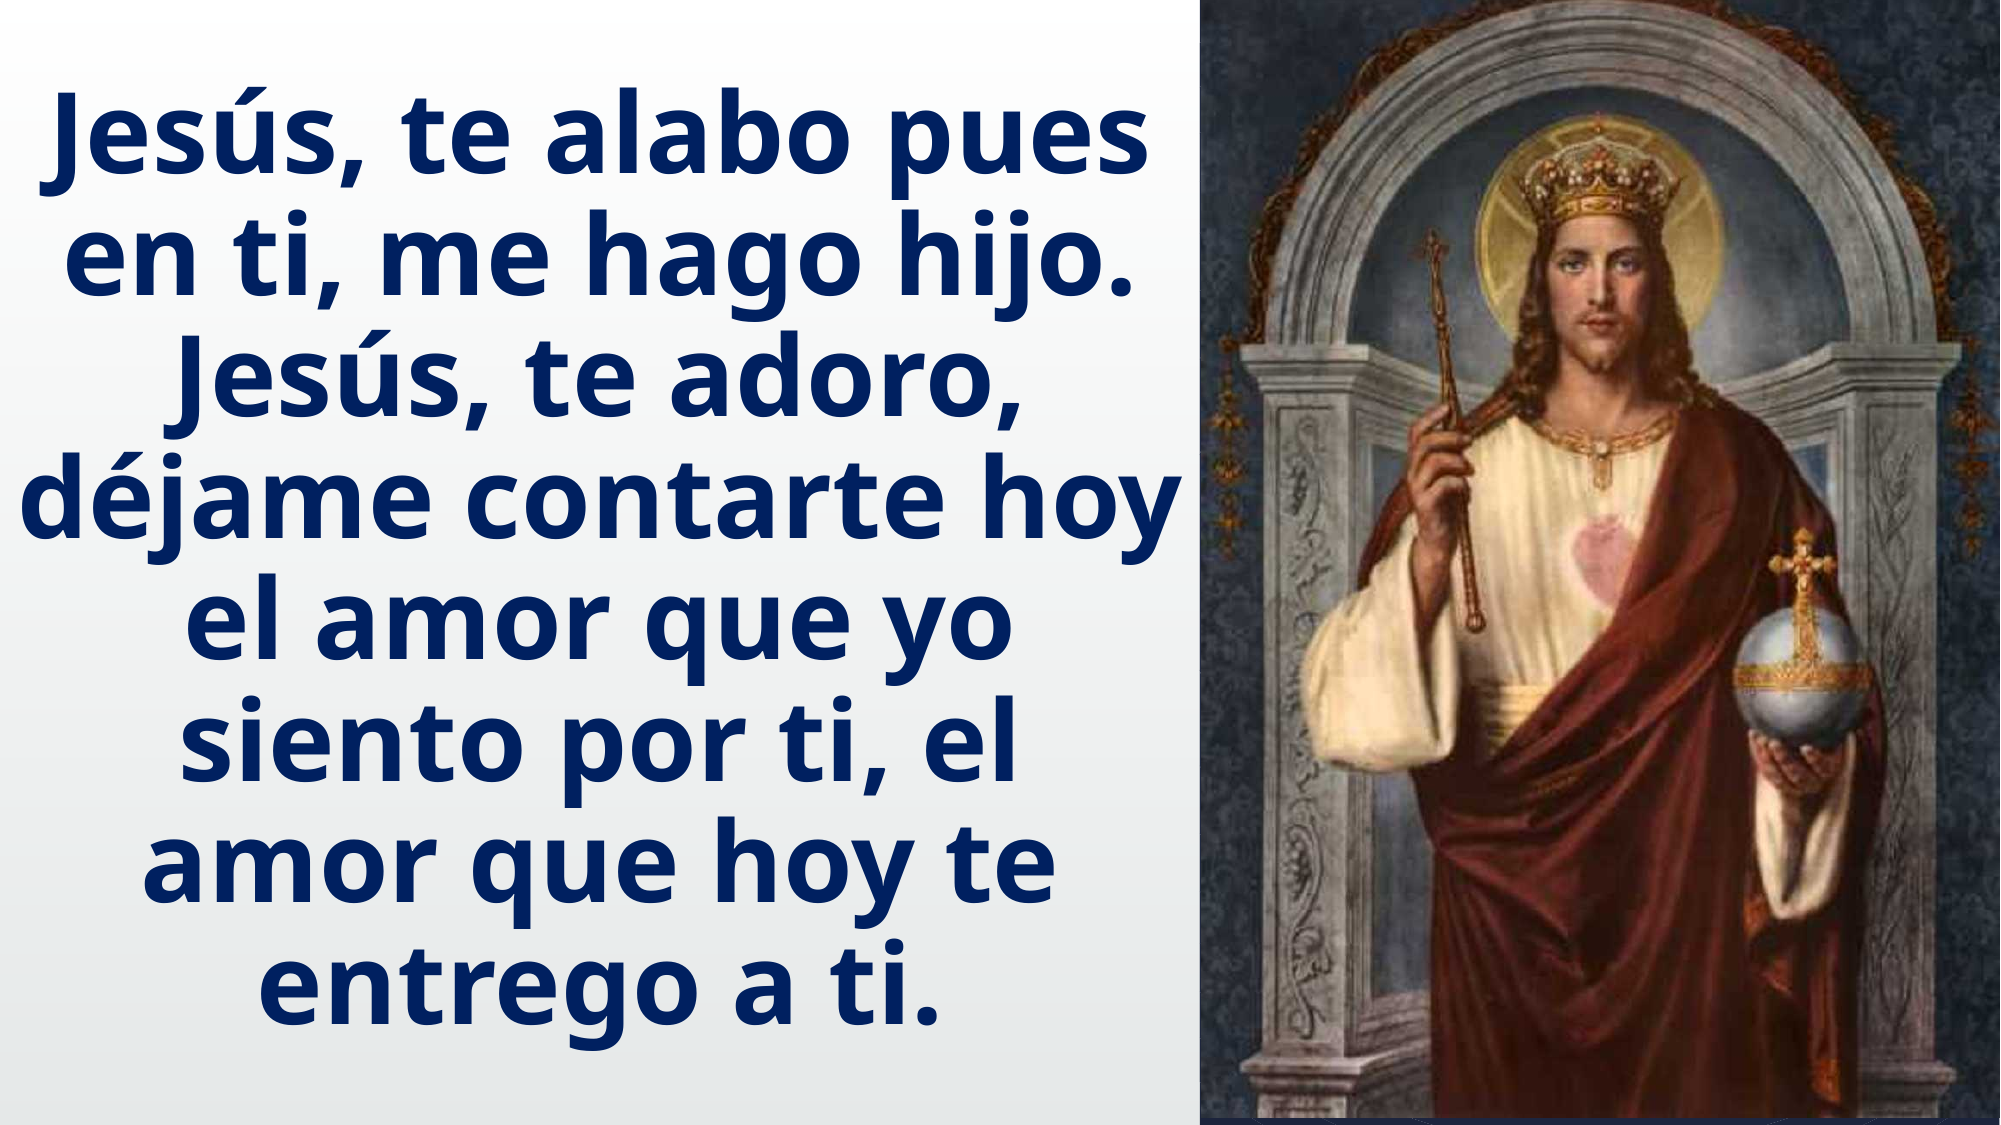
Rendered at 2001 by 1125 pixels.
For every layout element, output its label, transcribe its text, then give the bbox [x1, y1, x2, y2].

picture [1200, 0, 2000, 1125]
title Jesús, te alabo pues en ti, me hago hijo. Jesús, te adoro, déjame contarte hoy el amor que yo siento por ti, el amor que hoy te entrego a ti. [0, 0, 1200, 1125]
